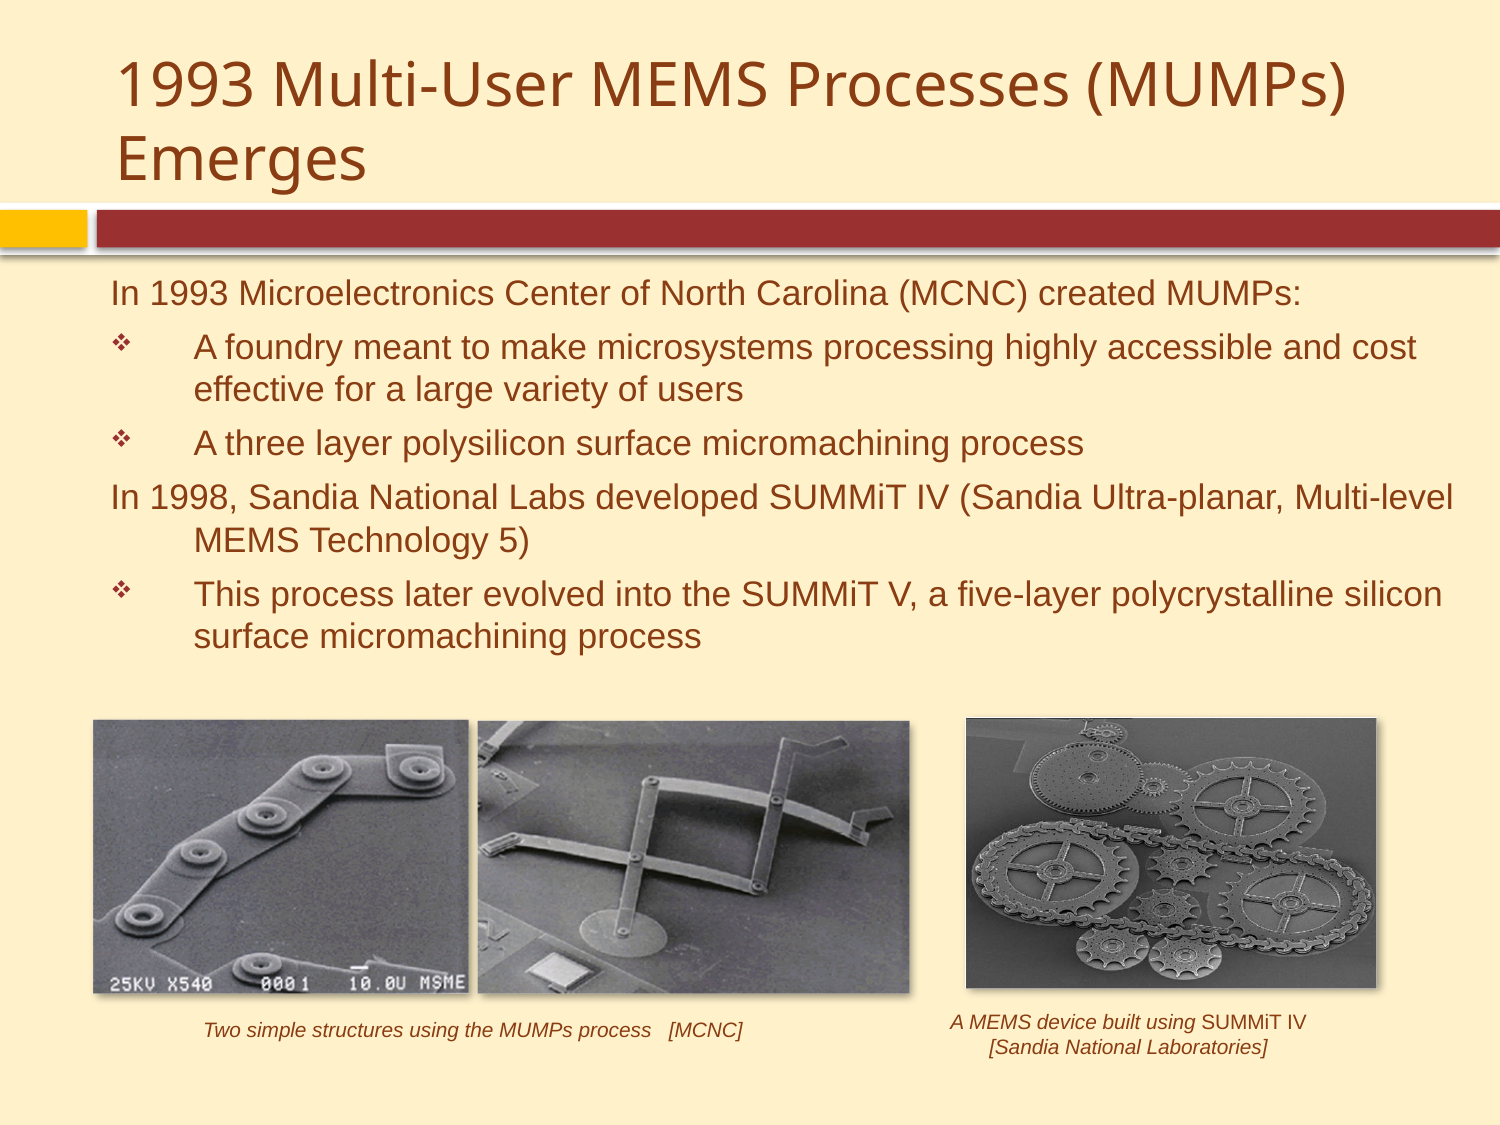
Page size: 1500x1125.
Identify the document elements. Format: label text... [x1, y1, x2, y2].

title 1993 Multi-User MEMS Processes (MUMPs) Emerges [100, 37, 1438, 200]
list In 1993 Microelectronics Center of North Carolina (MCNC) created MUMPs: A foundry meant to make microsystems processing highly accessible and cost effective for a large variety of users A three layer polysilicon surface micromachining process In 1998, Sandia National Labs developed SUMMiT IV (Sandia Ultra-planar, Multi-level MEMS Technology 5) This process later evolved into the SUMMiT V, a five-layer polycrystalline silicon surface micromachining process [95, 262, 1474, 810]
picture [91, 712, 913, 998]
picture [964, 716, 1378, 989]
text_box Two simple structures using the MUMPs process [MCNC] [46, 1008, 905, 1049]
text_box A MEMS device built using SUMMiT IV [Sandia National Laboratories] [935, 1001, 1322, 1066]
